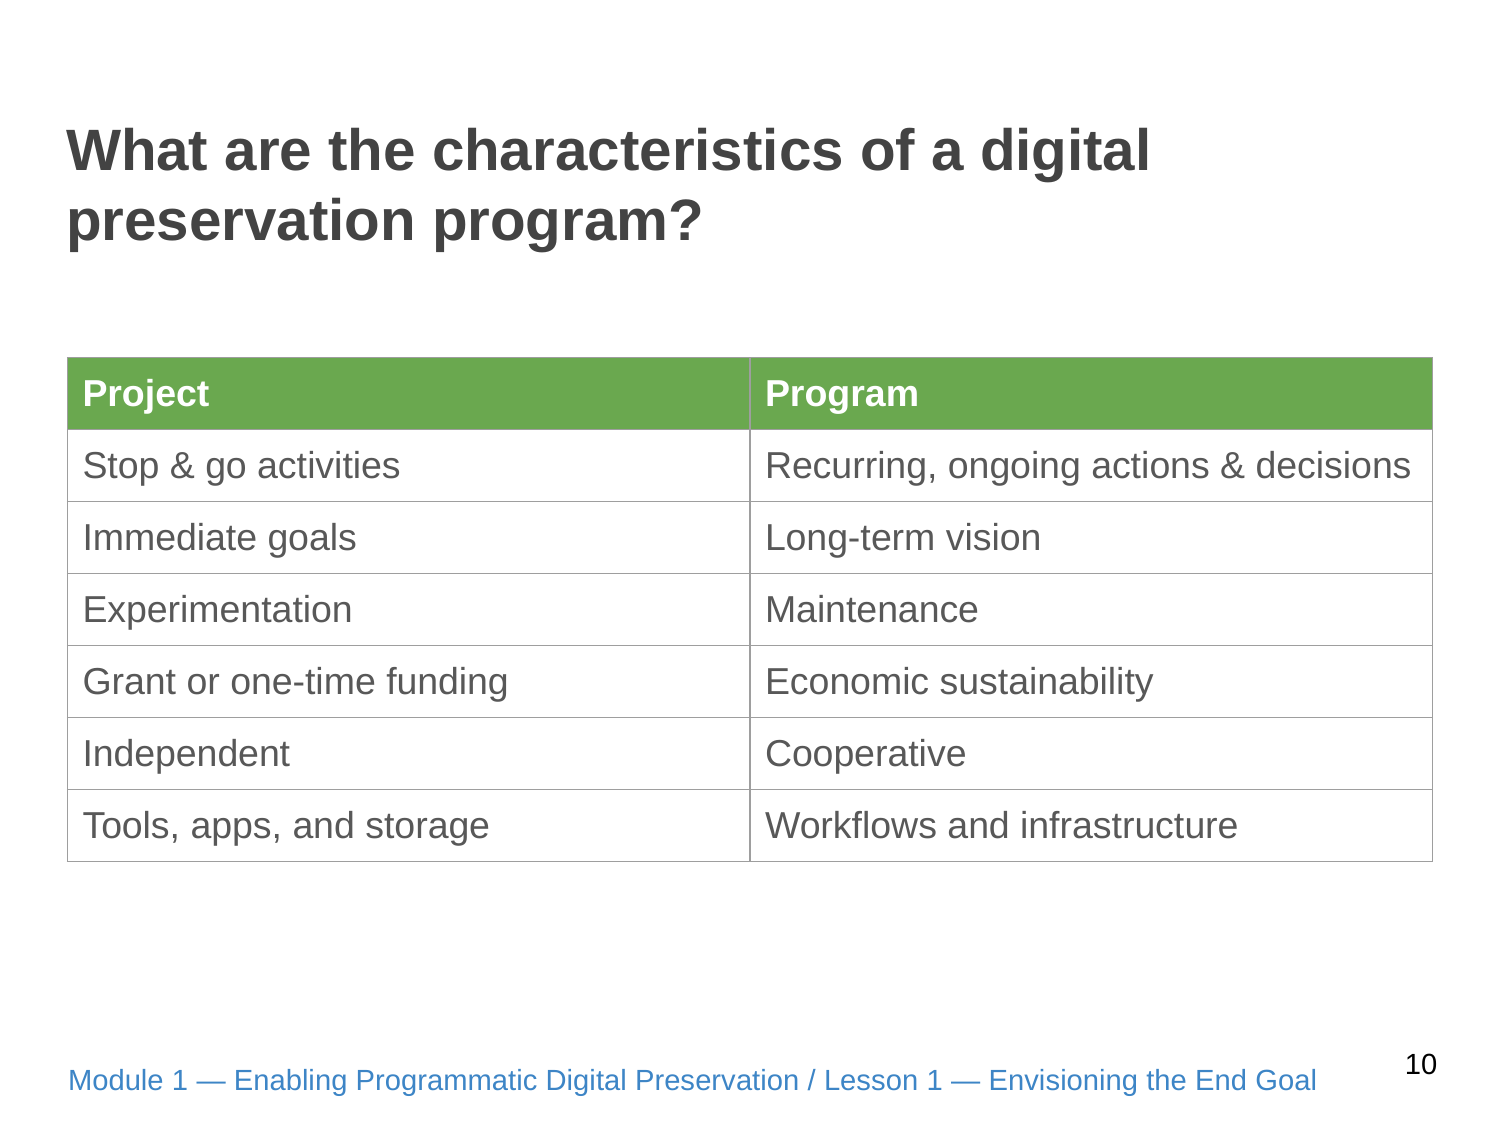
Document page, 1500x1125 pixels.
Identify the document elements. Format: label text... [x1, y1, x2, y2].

table_cell Maintenance [751, 574, 1432, 645]
table_cell Stop & go activities [68, 430, 749, 501]
table_cell Grant or one-time funding [68, 646, 749, 717]
table_cell Experimentation [68, 574, 749, 645]
table_cell Immediate goals [68, 502, 749, 573]
table_cell Long-term vision [751, 502, 1432, 573]
slide_number 10 [1389, 1019, 1480, 1106]
table_cell Economic sustainability [751, 646, 1432, 717]
title What are the characteristics of a digital preservation program? [51, 97, 1449, 223]
table_cell Independent [68, 718, 749, 789]
table_header Program [751, 358, 1432, 429]
table_cell Cooperative [751, 718, 1432, 789]
table_header Project [68, 358, 749, 429]
table_cell Recurring, ongoing actions & decisions [751, 430, 1432, 501]
text_box Module 1 — Enabling Programmatic Digital Preservation / Lesson 1 — Envisioning the End Goal [53, 1046, 1410, 1106]
table_cell Workflows and infrastructure [751, 790, 1432, 861]
table_cell Tools, apps, and storage [68, 790, 749, 861]
